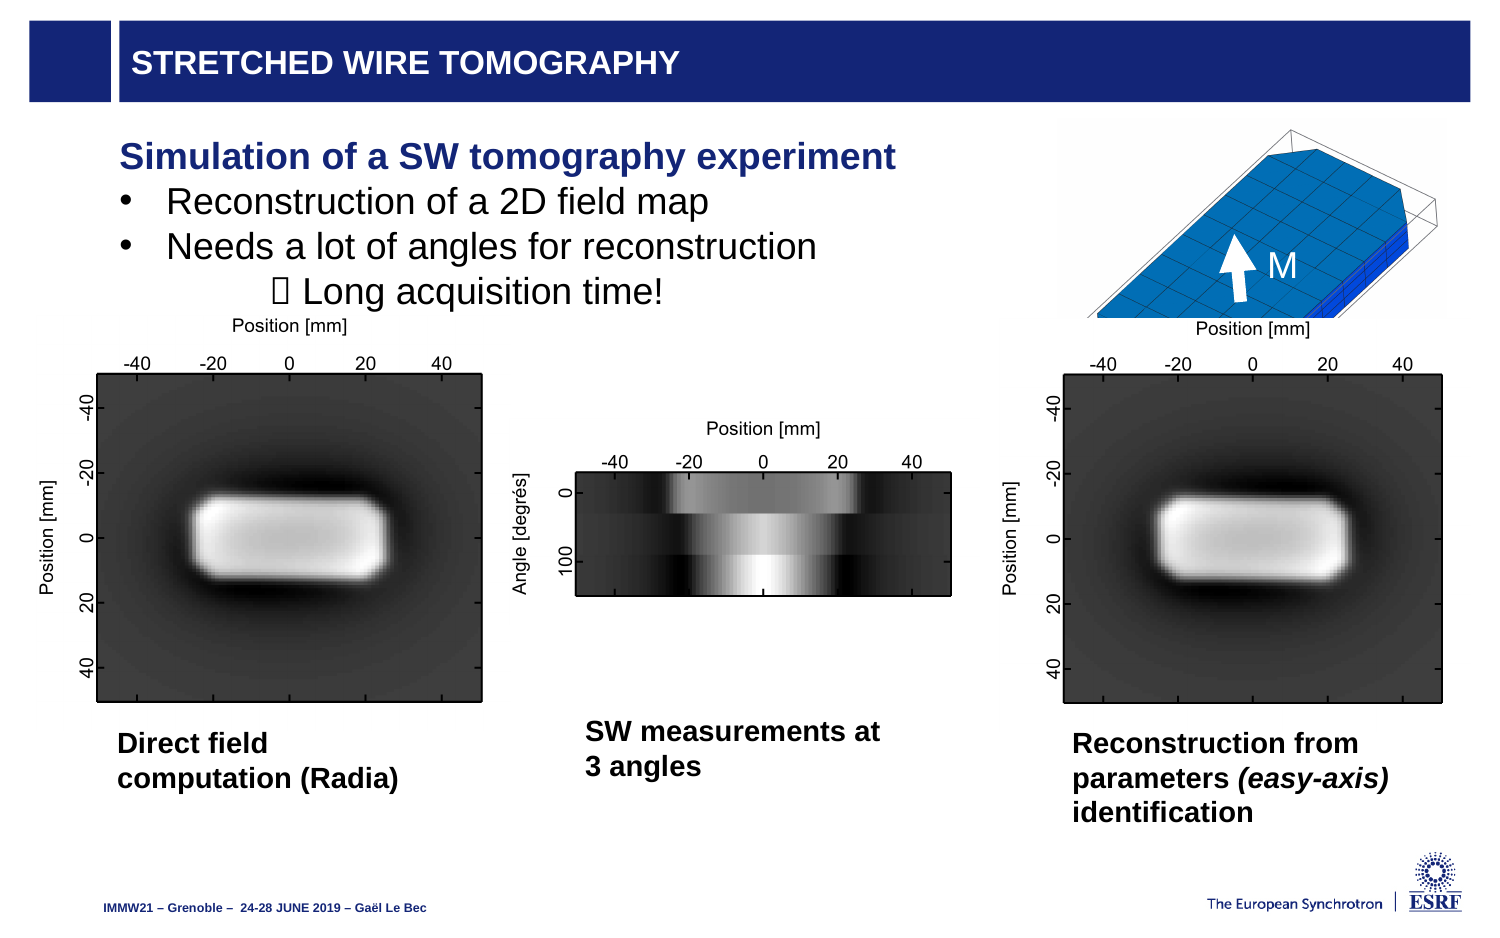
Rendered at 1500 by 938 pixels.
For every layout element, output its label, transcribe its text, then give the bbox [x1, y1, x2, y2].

footer IMMW21 – Grenoble – 24-28 JUNE 2019 – Gaël Le Bec [103, 886, 1108, 916]
list Simulation of a SW tomography experiment Reconstruction of a 2D field map Needs a lot of angles for reconstruction  Long acquisition time! Identification of model parameters Reduced number of angles Magnet dimensions known Easy-axis distribution in the PM block [119, 132, 951, 313]
title Stretched wire tomography [119, 20, 1471, 103]
picture [1056, 118, 1447, 314]
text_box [1233, 233, 1241, 303]
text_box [36, 314, 1471, 838]
picture [1175, 831, 1500, 938]
